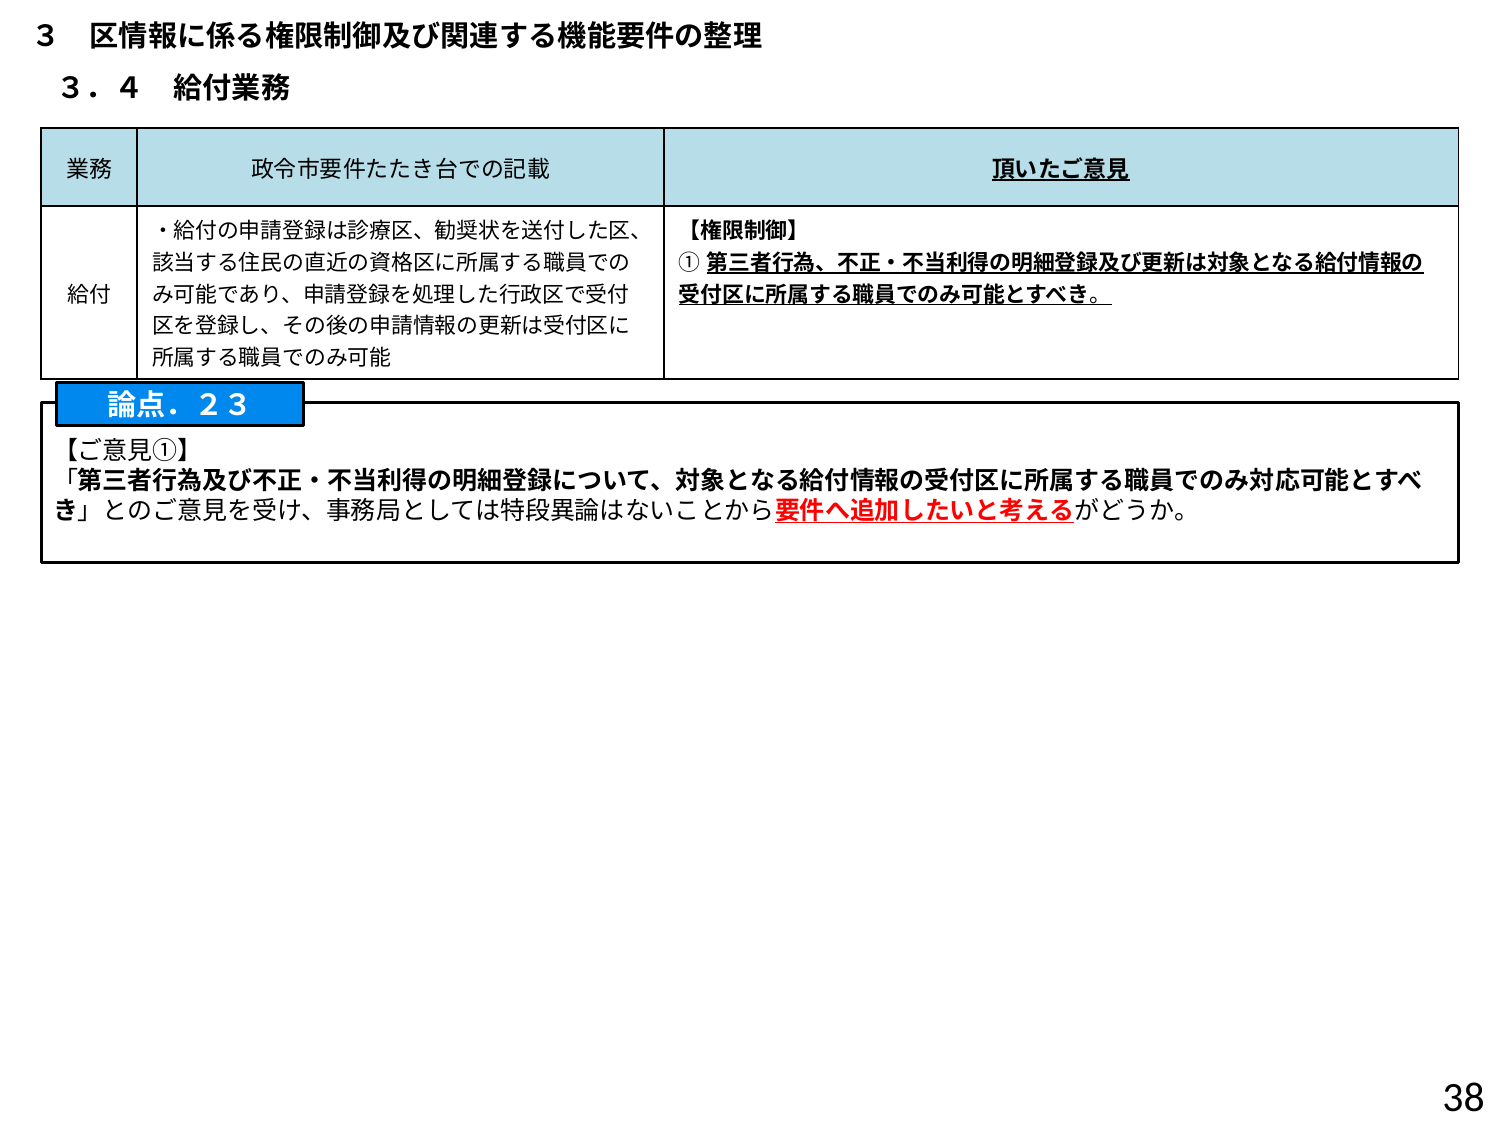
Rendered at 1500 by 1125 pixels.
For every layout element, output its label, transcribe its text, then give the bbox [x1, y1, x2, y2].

table_cell 給付 [42, 207, 136, 378]
text_box 論点．２３ [55, 381, 306, 428]
text_box 【ご意見①】 「第三者行為及び不正・不当利得の明細登録について、対象となる給付情報の受付区に所属する職員でのみ対応可能とすべき」とのご意見を受け、事務局としては特段異論はないことから要件へ追加したいと考えるがどうか。 [41, 402, 1459, 563]
text_box ３ 区情報に係る権限制御及び関連する機能要件の整理 [16, 2, 1440, 49]
table_header 業務 [42, 129, 136, 205]
table_cell 【権限制御】 ①第三者行為、不正・不当利得の明細登録及び更新は対象となる給付情報の受付区に所属する職員でのみ可能とすべき。 [665, 207, 1458, 378]
table_cell ・給付の申請登録は診療区、勧奨状を送付した区、該当する住民の直近の資格区に所属する職員でのみ可能であり、申請登録を処理した行政区で受付区を登録し、その後の申請情報の更新は受付区に所属する職員でのみ可能 [138, 207, 663, 378]
table_header 頂いたご意見 [665, 129, 1458, 205]
text_box ３．４ 給付業務 [41, 54, 1465, 100]
slide_number 37 [1149, 1065, 1500, 1125]
table_header 政令市要件たたき台での記載 [138, 129, 663, 205]
